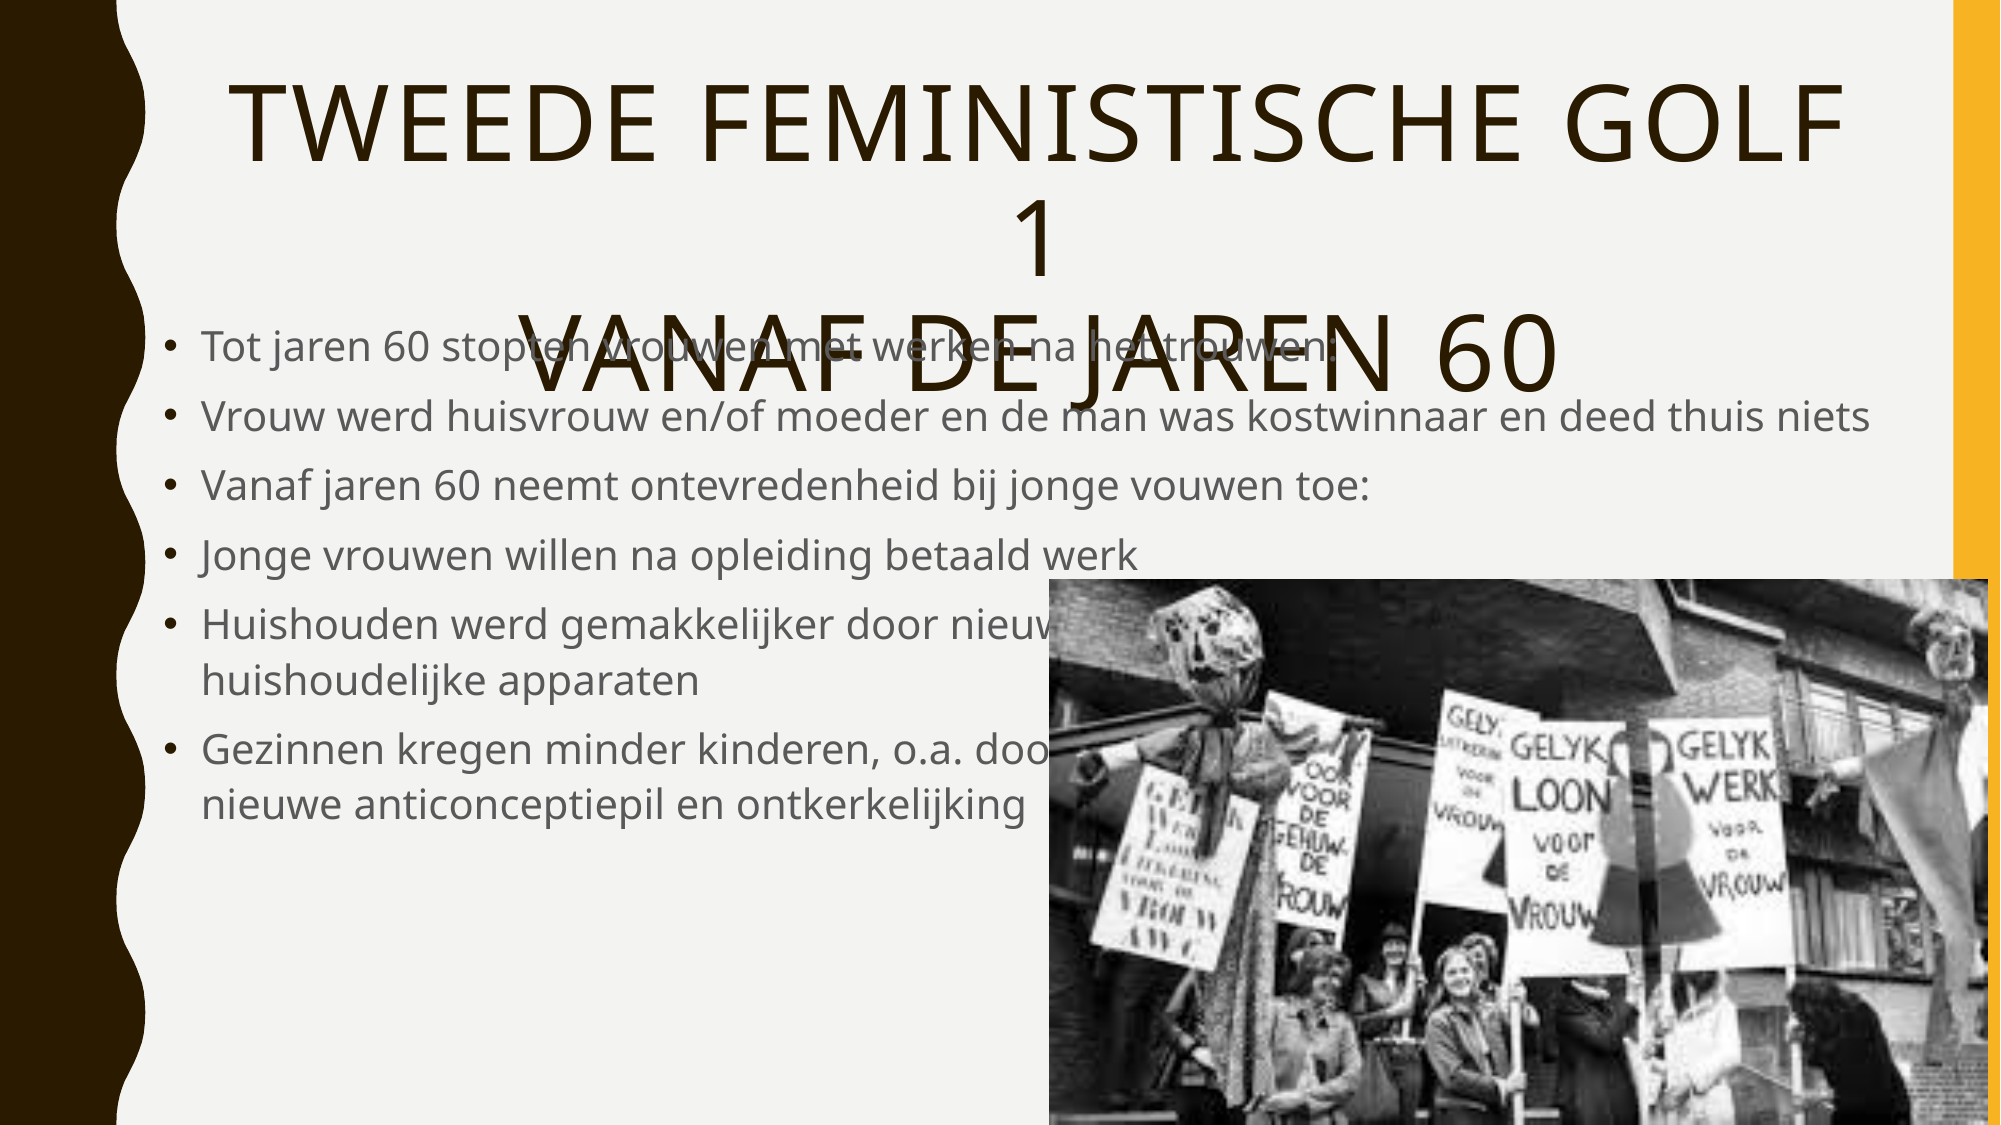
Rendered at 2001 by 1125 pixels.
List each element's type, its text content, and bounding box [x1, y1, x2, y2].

picture [1049, 579, 1988, 1125]
list Tot jaren 60 stopten vrouwen met werken na het trouwen: Vrouw werd huisvrouw en/of moeder en de man was kostwinnaar en deed thuis niets Vanaf jaren 60 neemt ontevredenheid bij jonge vouwen toe: Jonge vrouwen willen na opleiding betaald werk Huishouden werd gemakkelijker door nieuwe huishoudelijke apparaten Gezinnen kregen minder kinderen, o.a. door nieuwe anticonceptiepil en ontkerkelijking [148, 307, 1950, 1125]
title TWEEDE FEMINISTISCHE GOLF 1 VANAF DE JAREN 60 [205, 62, 1875, 307]
